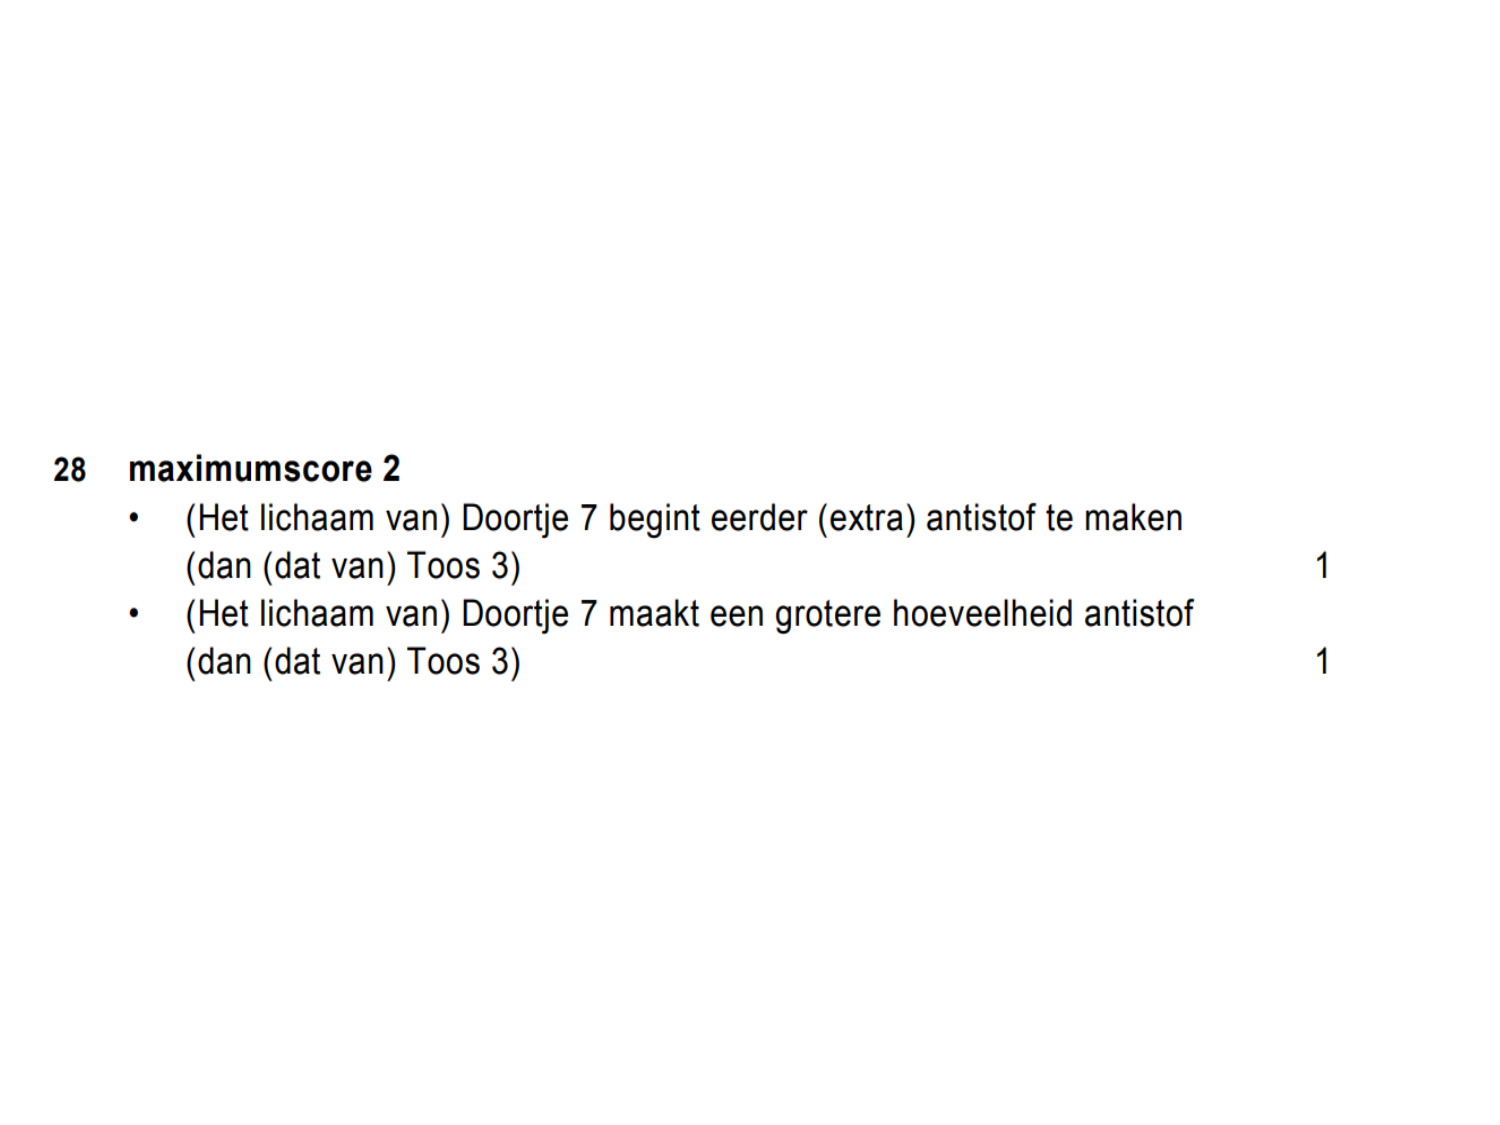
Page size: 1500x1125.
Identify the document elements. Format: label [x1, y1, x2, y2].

picture [35, 396, 1349, 732]
